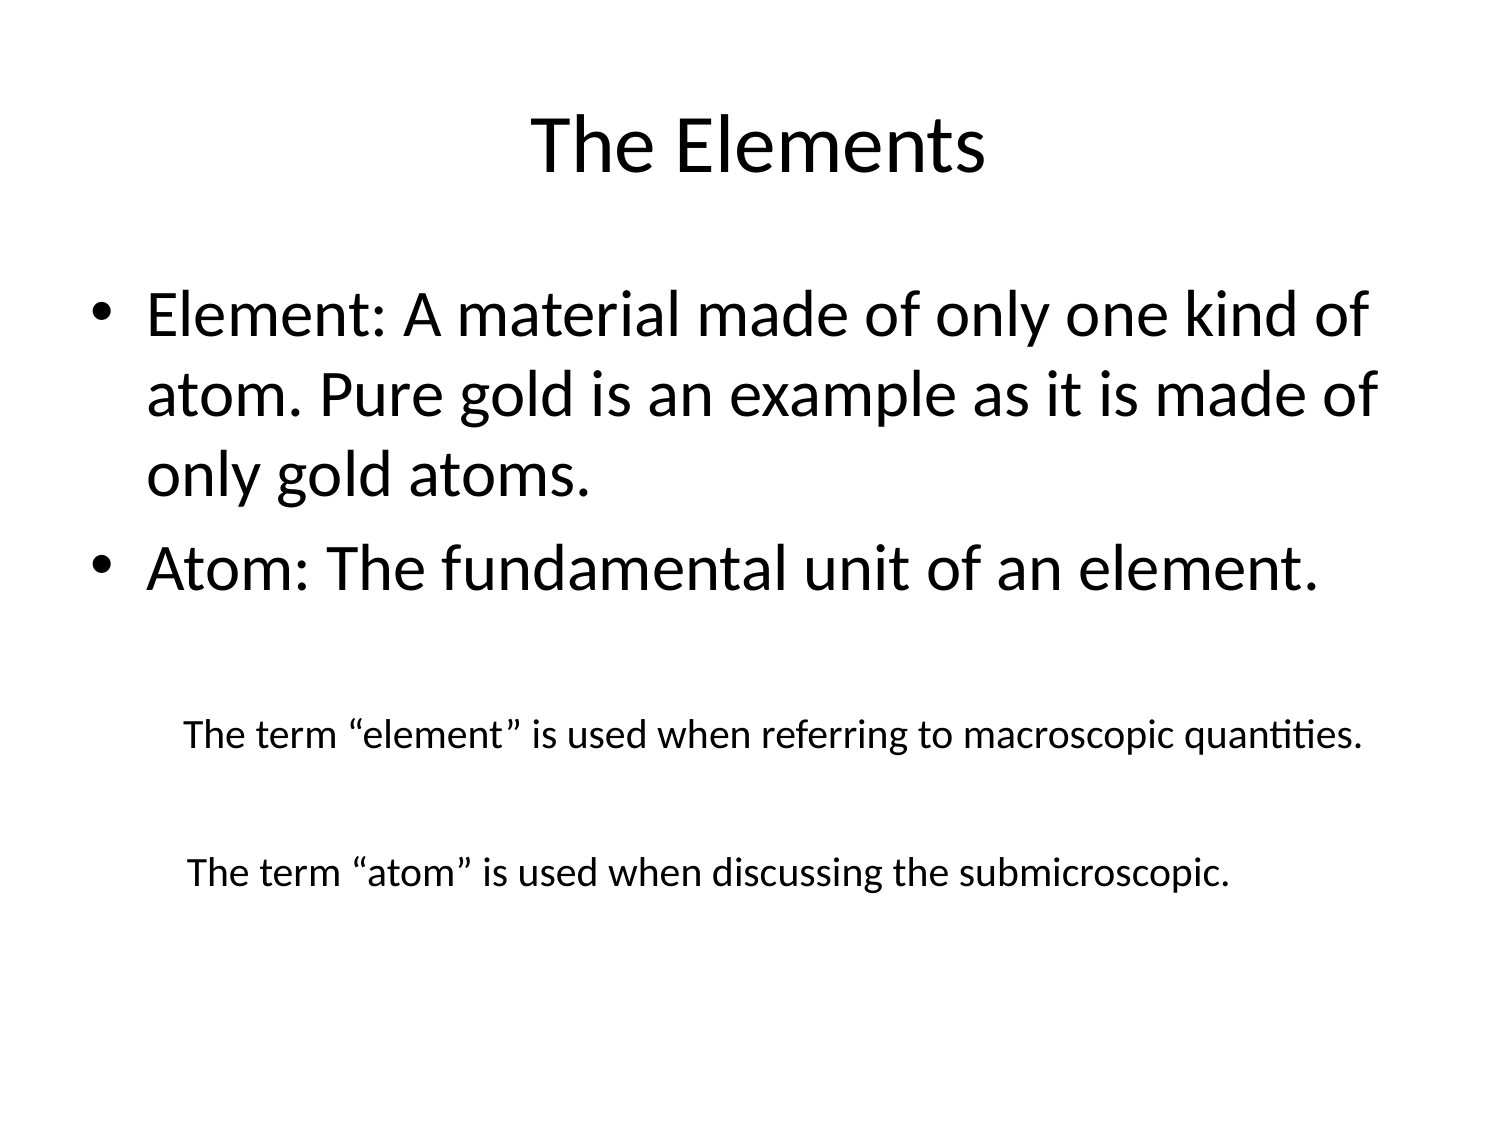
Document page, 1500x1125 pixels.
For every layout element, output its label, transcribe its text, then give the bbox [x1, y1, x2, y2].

text_box The term “atom” is used when discussing the submicroscopic. [172, 837, 1247, 903]
text_box The term “element” is used when referring to macroscopic quantities. [168, 699, 1380, 765]
list Element: A material made of only one kind of atom. Pure gold is an example as it is made of only gold atoms. Atom: The fundamental unit of an element. [75, 262, 1425, 1005]
title The Elements [75, 45, 1425, 233]
